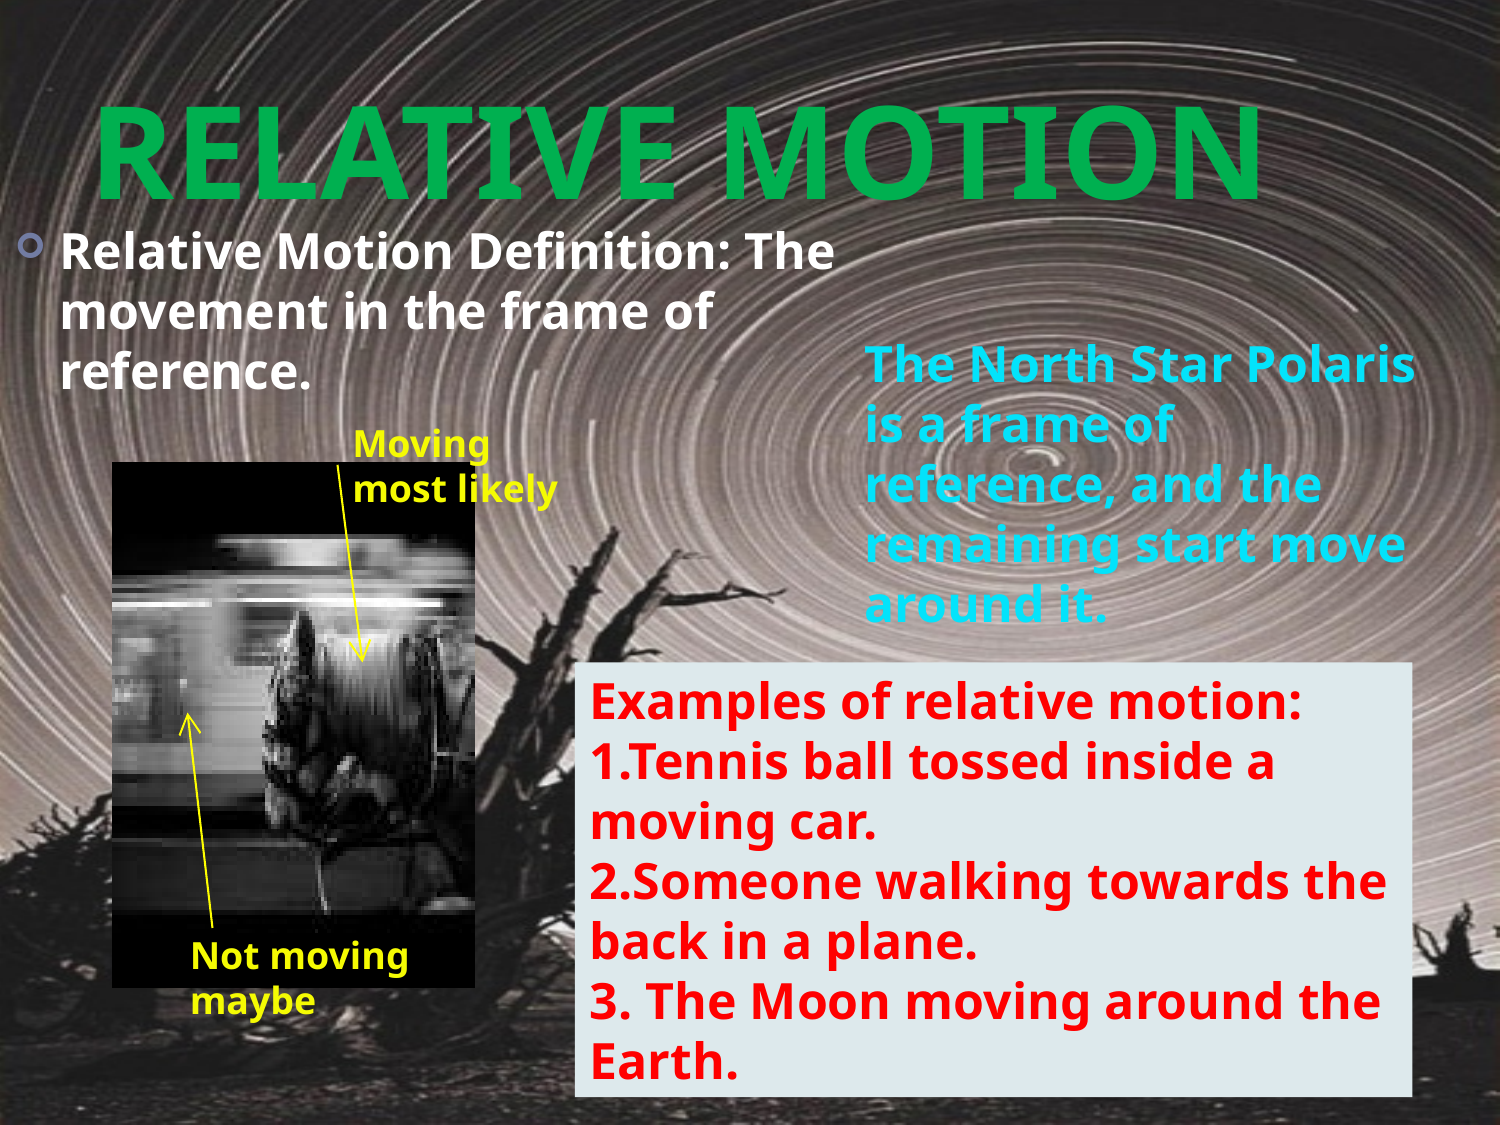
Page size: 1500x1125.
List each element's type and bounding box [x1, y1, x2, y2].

text_box [187, 712, 213, 929]
text_box [337, 465, 363, 663]
picture [0, 0, 1500, 1125]
